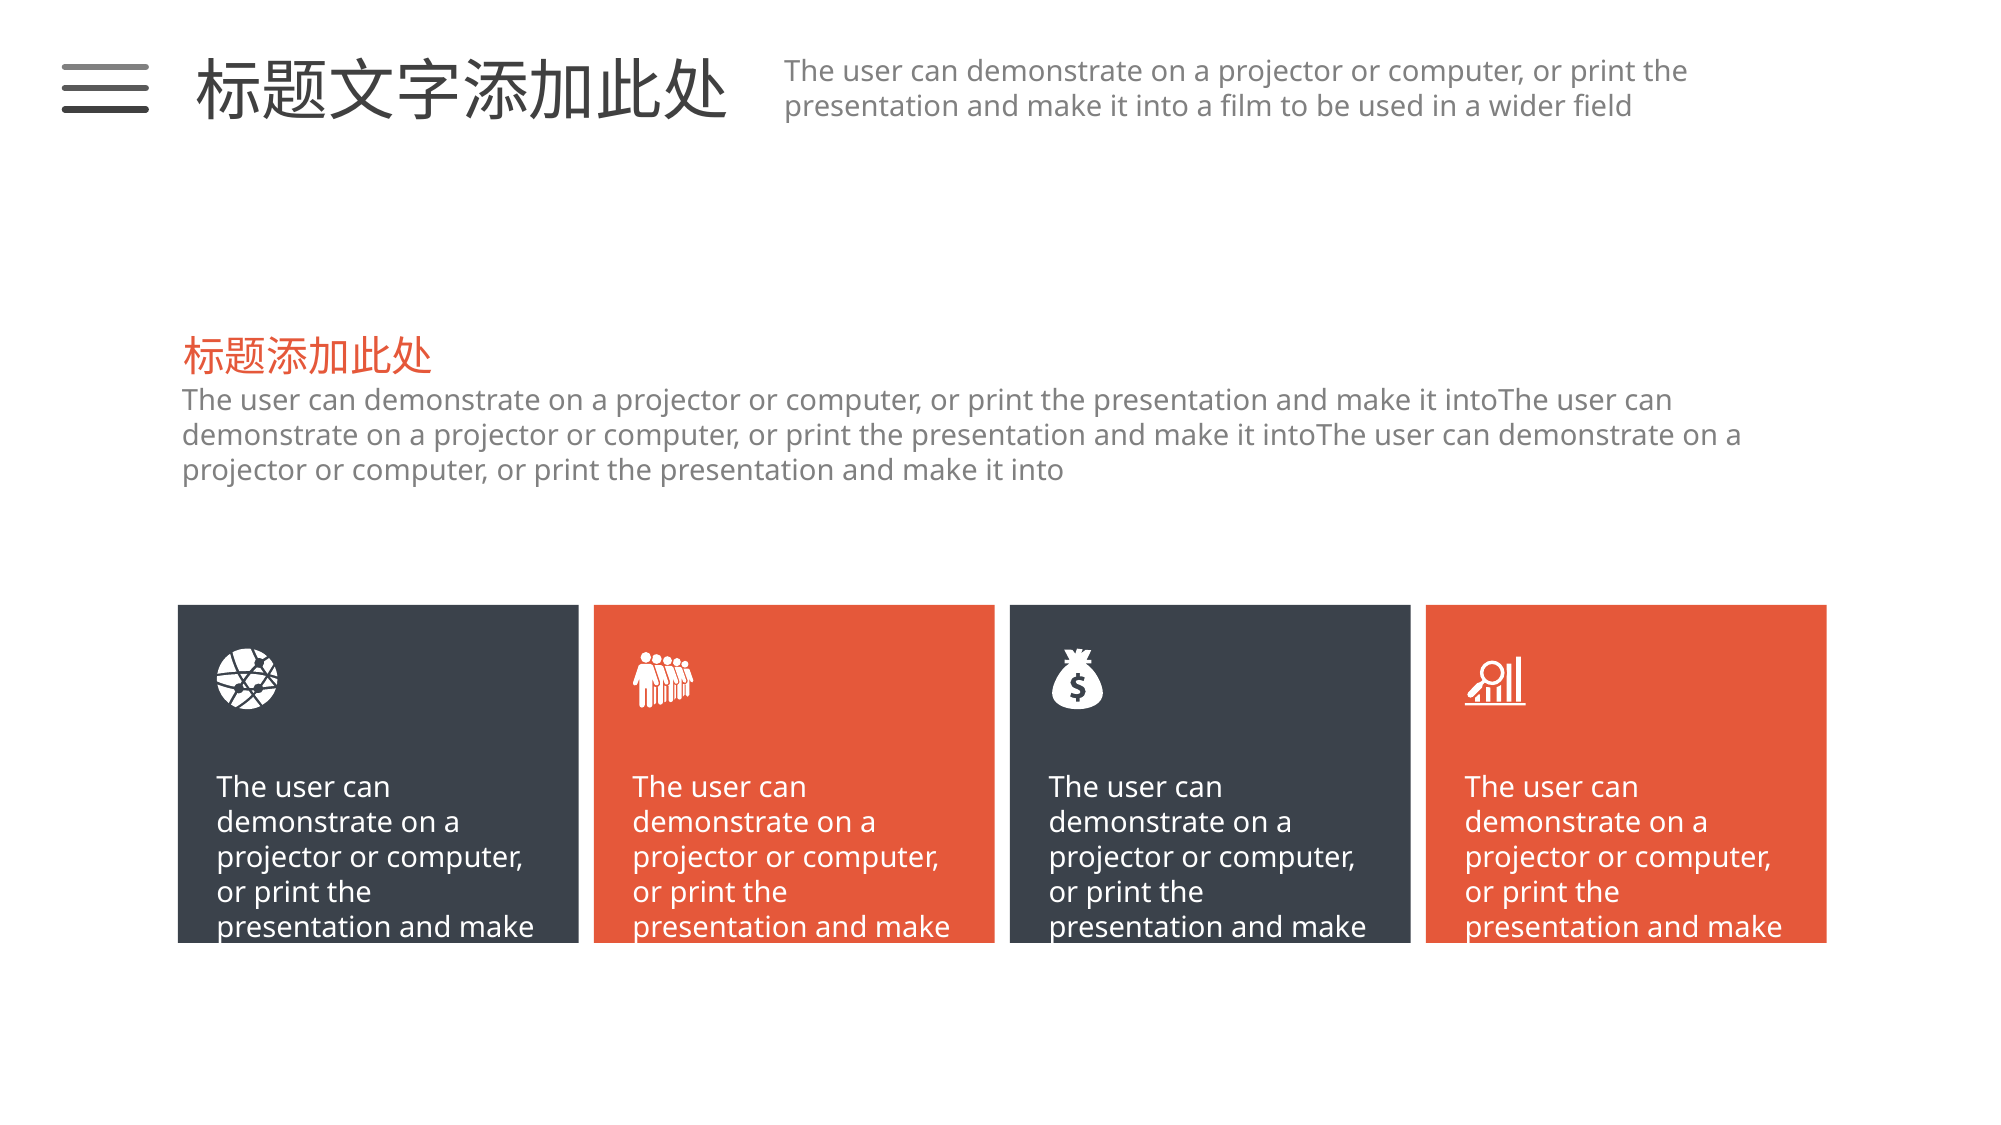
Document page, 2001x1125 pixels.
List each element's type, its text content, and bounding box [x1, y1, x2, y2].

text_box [177, 604, 579, 989]
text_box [593, 604, 995, 989]
text_box 标题文字添加此处 [180, 40, 745, 135]
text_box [64, 66, 146, 110]
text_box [1009, 604, 1411, 989]
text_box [167, 322, 1827, 496]
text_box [1425, 604, 1827, 989]
text_box The user can demonstrate on a projector or computer, or print the presentation and make it into a film to be used in a wider field [769, 45, 1827, 130]
